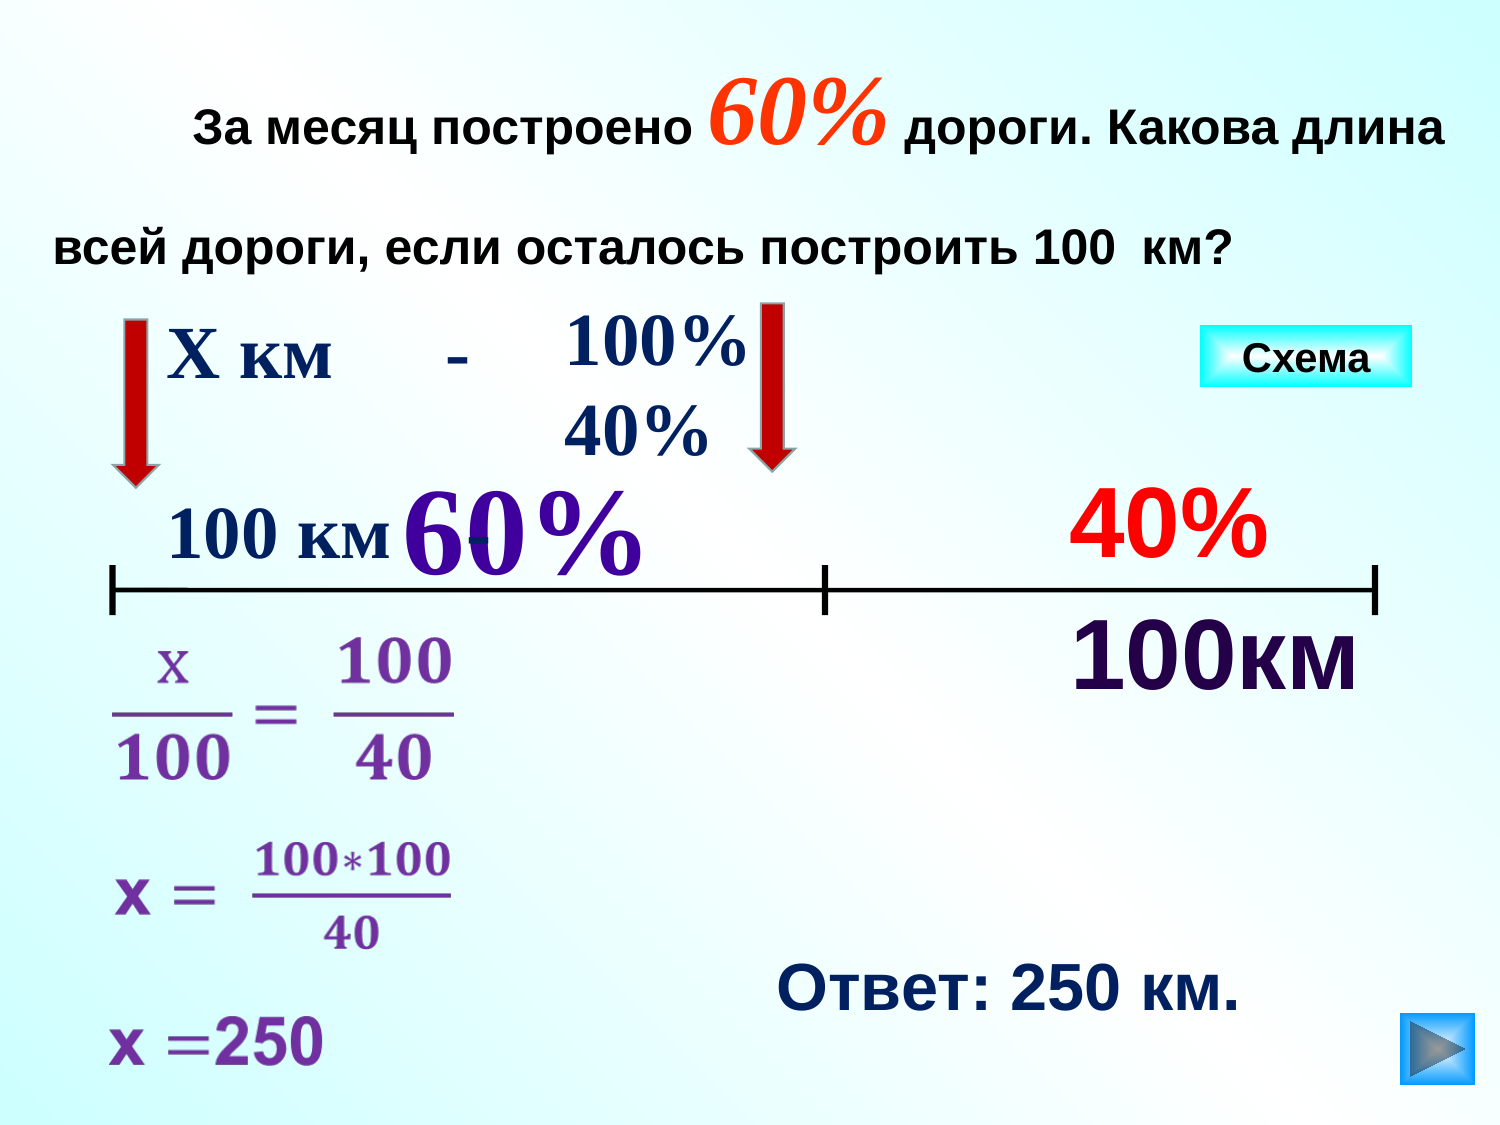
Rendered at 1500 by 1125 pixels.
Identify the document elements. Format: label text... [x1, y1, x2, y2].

text_box Х км - 100 км - [151, 296, 531, 565]
text_box [110, 318, 162, 490]
text_box Схема [1199, 324, 1413, 388]
text_box 40% [999, 450, 1285, 565]
text_box За месяц построено 60% дороги. Какова длина всей дороги, если осталось построить 100 км? [37, 37, 1496, 293]
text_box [112, 565, 1375, 616]
text_box 100% 40% [550, 283, 863, 479]
text_box [108, 999, 503, 1081]
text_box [387, 441, 825, 615]
text_box [87, 628, 481, 781]
text_box [1399, 1012, 1475, 1086]
text_box [114, 832, 508, 951]
text_box 100км [999, 582, 1376, 717]
text_box Ответ: 250 км. [776, 944, 1243, 1025]
text_box [759, 302, 785, 441]
